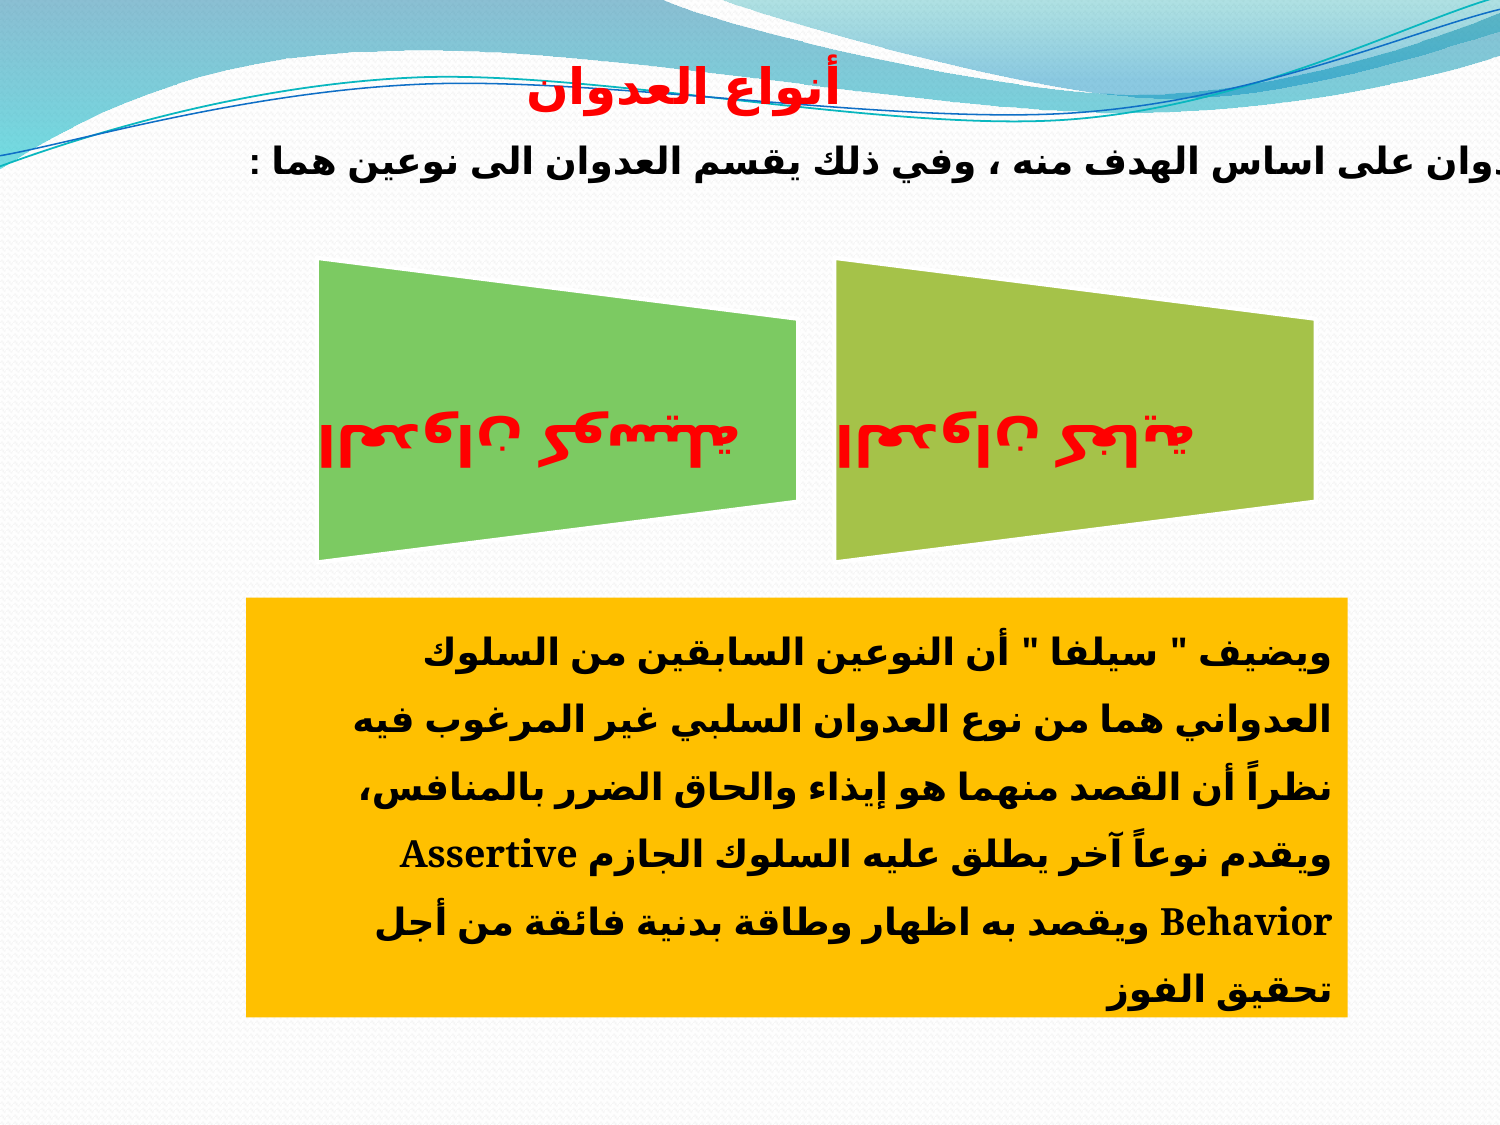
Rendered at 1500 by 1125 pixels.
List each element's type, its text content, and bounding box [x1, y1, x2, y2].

text_box أنواع العدوان [498, 46, 857, 122]
text_box ويضيف " سيلفا " أن النوعين السابقين من السلوك العدواني هما من نوع العدوان السلبي غير المرغوب فيه نظراً أن القصد منهما هو إيذاء والحاق الضرر بالمنافس، ويقدم نوعاً آخر يطلق عليه السلوك الجازم Assertive Behavior ويقصد به اظهار وطاقة بدنية فائقة من أجل تحقيق الفوز [246, 597, 1348, 1018]
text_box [316, 257, 1317, 563]
text_box العدوان على اساس الهدف منه ، وفي ذلك يقسم العدوان الى نوعين هما : [222, 129, 1500, 190]
